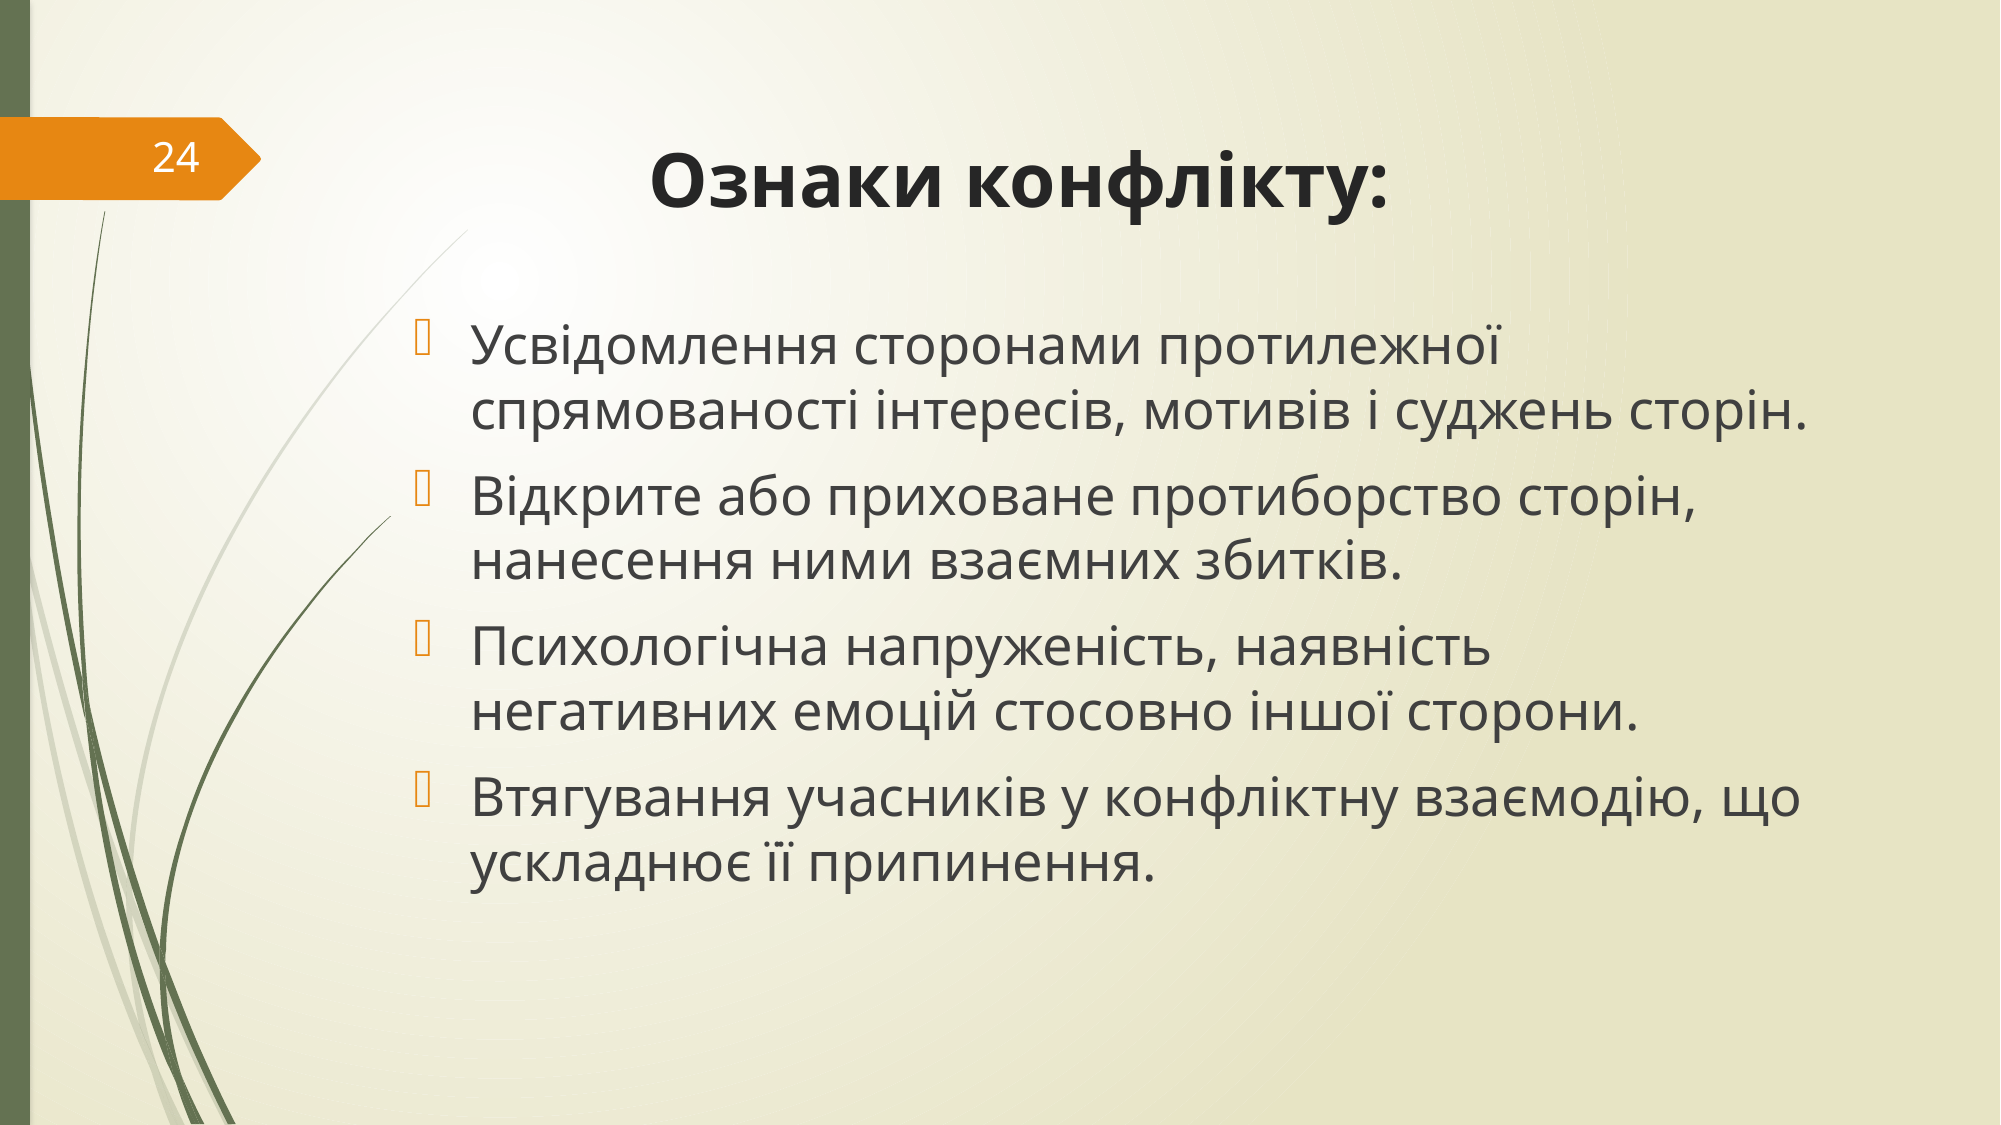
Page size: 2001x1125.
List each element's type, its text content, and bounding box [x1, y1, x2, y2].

list Усвідомлення сторонами протилежної спрямованості інтересів, мотивів і суджень сторін. Відкрите або приховане протиборство сторін, нанесення ними взаємних збитків. Психологічна напруженість, наявність негативних емоцій стосовно іншої сторони. Втягування учасників у конфліктну взаємодію, що ускладнює її припинення. [398, 302, 1832, 1041]
slide_number 24 [87, 129, 216, 190]
title Ознаки конфлікту: [445, 124, 1594, 254]
